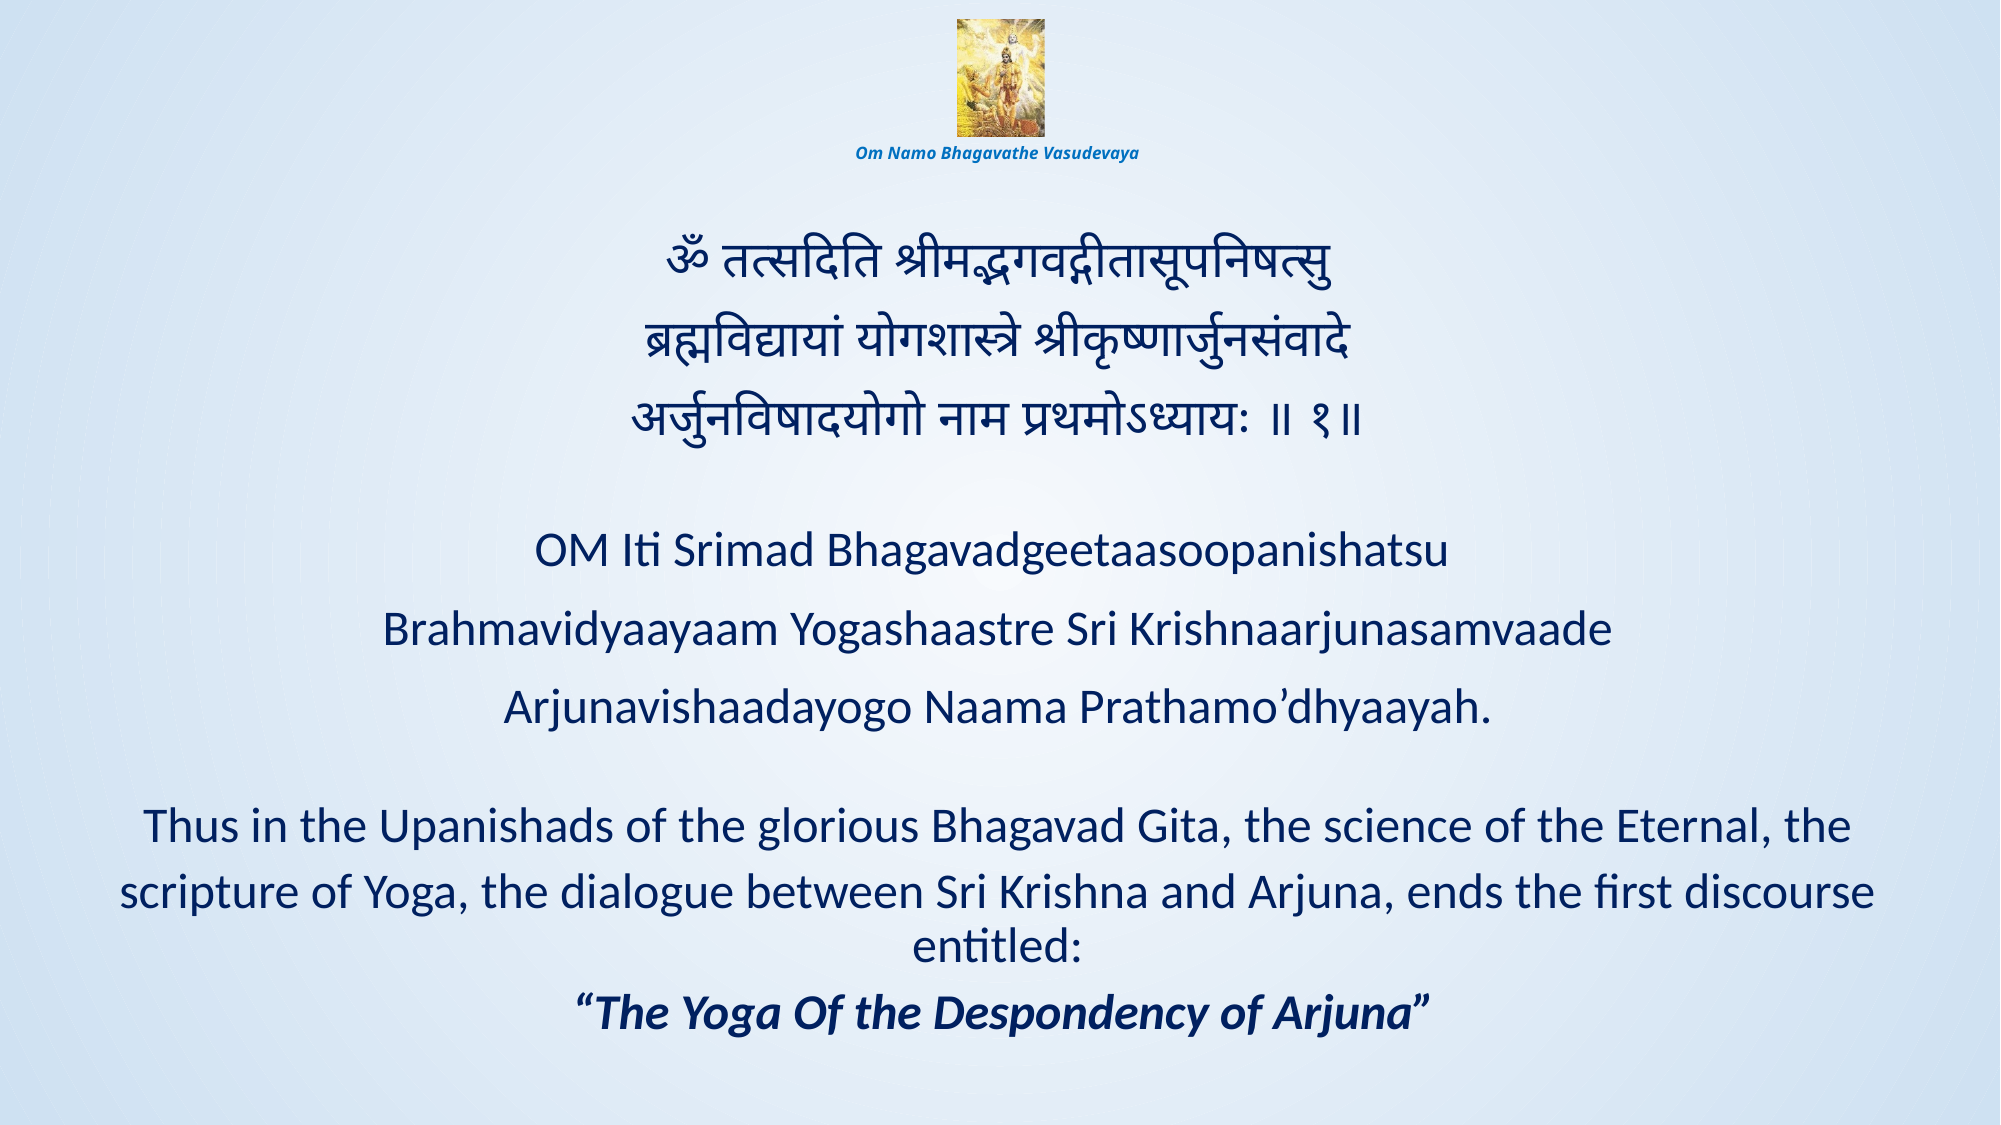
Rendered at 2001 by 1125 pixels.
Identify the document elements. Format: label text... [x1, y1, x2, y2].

picture [957, 19, 1045, 136]
title Om Namo Bhagavathe Vasudevaya [135, 136, 1861, 171]
text_box ॐ तत्सदिति श्रीमद्भगवद्गीतासूपनिषत्सु ब्रह्मविद्यायां योगशास्त्रे श्रीकृष्णार्जुनसंवादे अर्जुनविषादयोगो नाम प्रथमोऽध्यायः ॥ १॥ OM Iti Srimad Bhagavadgeetaasoopanishatsu Brahmavidyaayaam Yogashaastre Sri Krishnaarjunasamvaade Arjunavishaadayogo Naama Prathamo’dhyaayah. Thus in the Upanishads of the glorious Bhagavad Gita, the science of the Eternal, the scripture of Yoga, the dialogue between Sri Krishna and Arjuna, ends the first discourse entitled: “The Yoga Of the Despondency of Arjuna” [50, 188, 1945, 1048]
